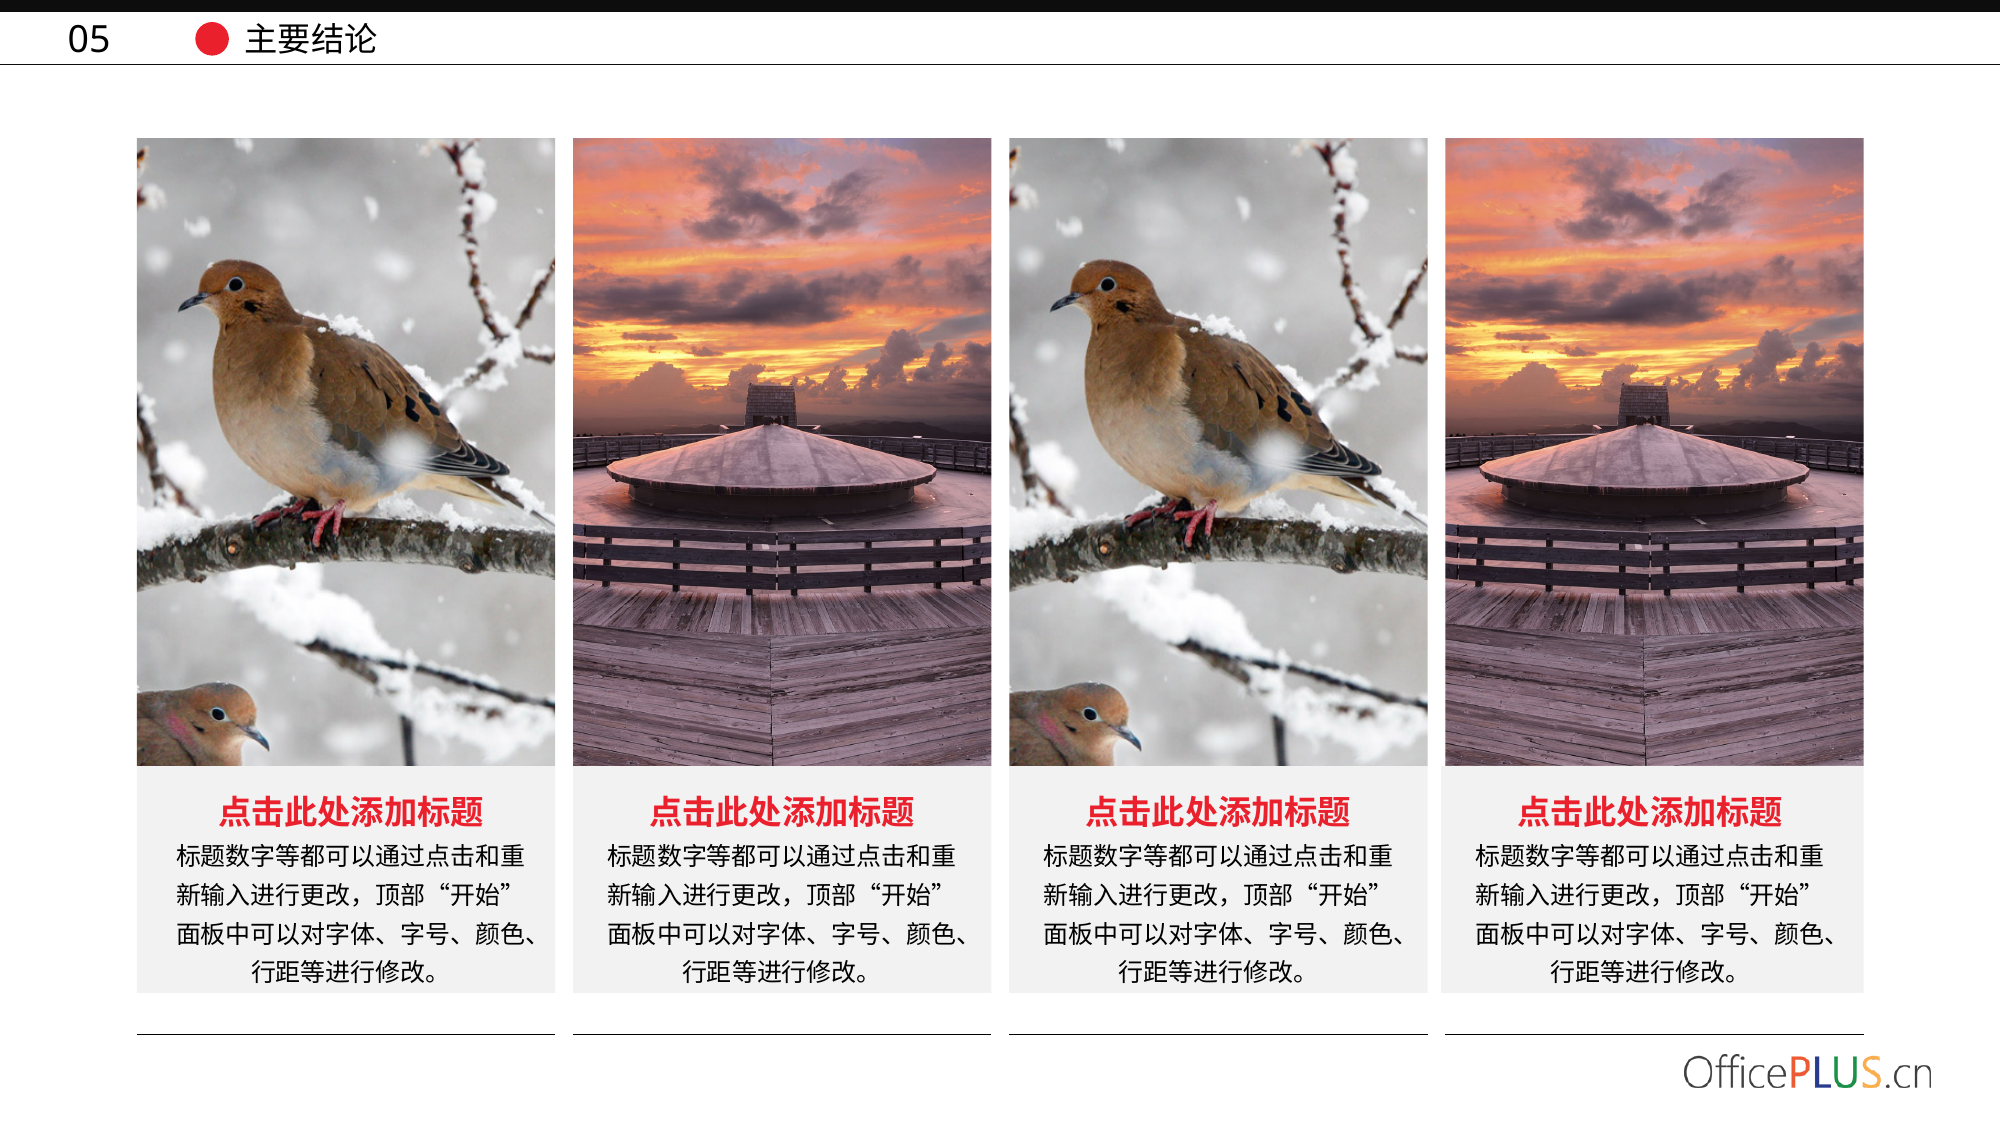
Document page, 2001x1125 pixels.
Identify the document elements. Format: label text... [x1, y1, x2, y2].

text_box [136, 766, 556, 994]
picture [1445, 138, 1864, 767]
text_box 05 [52, 7, 126, 67]
picture [1684, 1054, 1931, 1088]
text_box 主要结论 [229, 10, 393, 66]
text_box 点击此处添加标题 标题数字等都可以通过点击和重新输入进行更改，顶部“开始”面板中可以对字体、字号、颜色、行距等进行修改。 [1454, 772, 1846, 995]
text_box [1440, 765, 1860, 994]
text_box 点击此处添加标题 标题数字等都可以通过点击和重新输入进行更改，顶部“开始”面板中可以对字体、字号、颜色、行距等进行修改。 [586, 772, 978, 995]
picture [1009, 138, 1428, 766]
picture [573, 138, 992, 767]
text_box 点击此处添加标题 标题数字等都可以通过点击和重新输入进行更改，顶部“开始”面板中可以对字体、字号、颜色、行距等进行修改。 [1022, 772, 1414, 995]
text_box [1860, 765, 1865, 994]
text_box 点击此处添加标题 标题数字等都可以通过点击和重新输入进行更改，顶部“开始”面板中可以对字体、字号、颜色、行距等进行修改。 [155, 772, 547, 995]
text_box [572, 765, 992, 994]
picture [136, 138, 556, 766]
text_box [194, 20, 230, 57]
text_box [1008, 765, 1428, 994]
